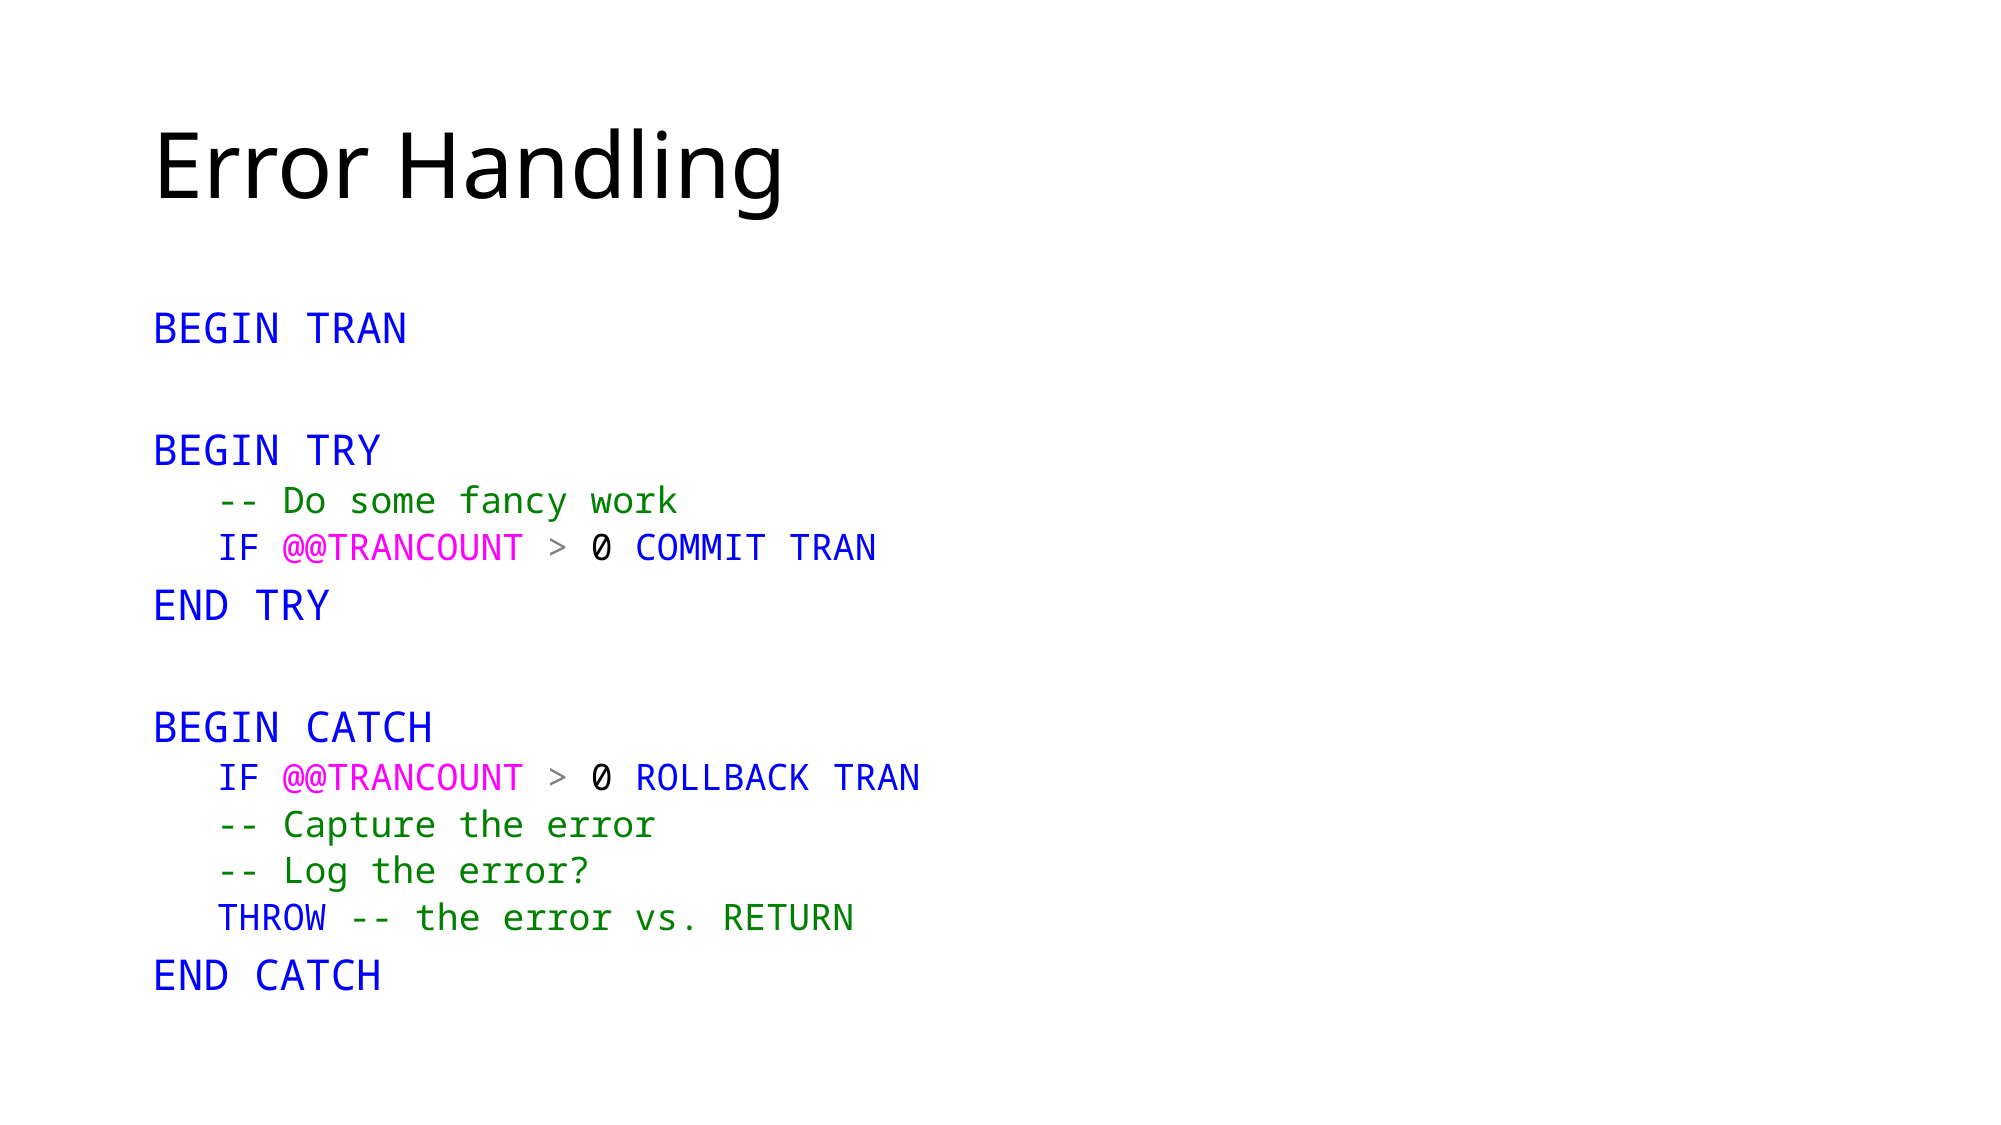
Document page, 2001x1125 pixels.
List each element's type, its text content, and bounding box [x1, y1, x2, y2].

title Error Handling [137, 59, 1863, 278]
list BEGIN TRAN BEGIN TRY -- Do some fancy work IF @@TRANCOUNT > 0 COMMIT TRAN END TRY BEGIN CATCH IF @@TRANCOUNT > 0 ROLLBACK TRAN -- Capture the error -- Log the error? THROW -- the error vs. RETURN END CATCH [137, 299, 1863, 1014]
